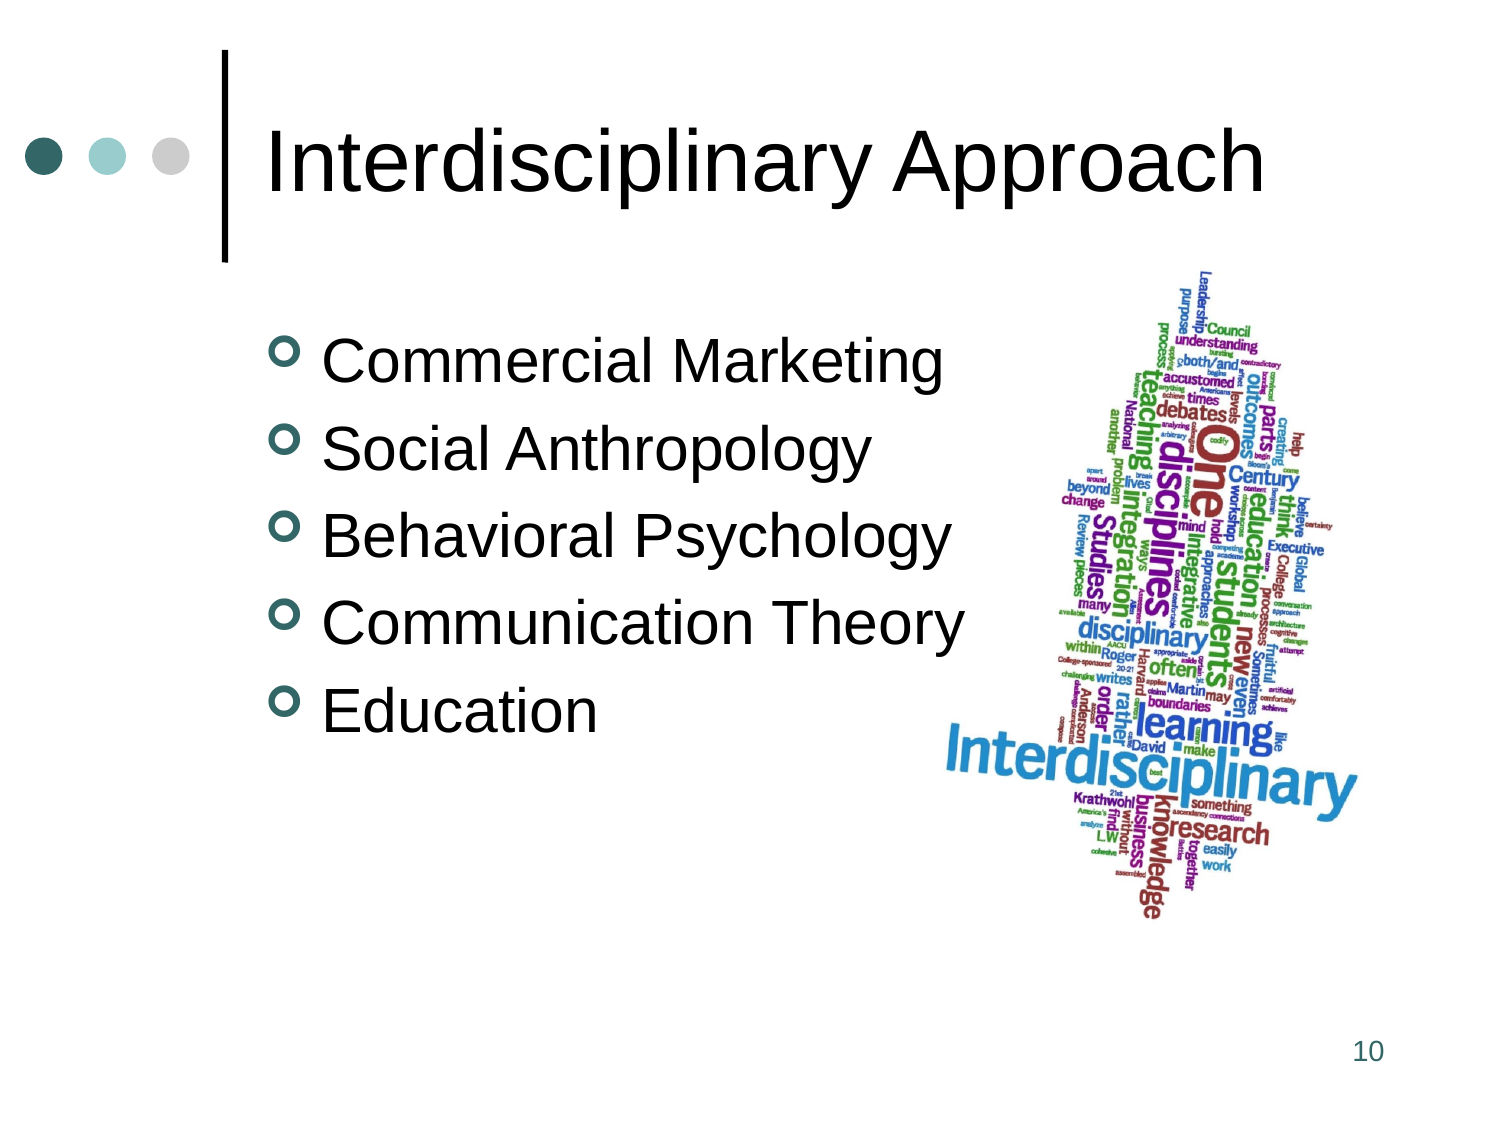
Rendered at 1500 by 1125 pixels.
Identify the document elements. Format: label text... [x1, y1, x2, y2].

slide_number 10 [1187, 1025, 1400, 1100]
picture [941, 248, 1424, 945]
title Interdisciplinary Approach [249, 31, 1400, 282]
list Commercial Marketing Social Anthropology Behavioral Psychology Communication Theory Education [249, 312, 1400, 988]
